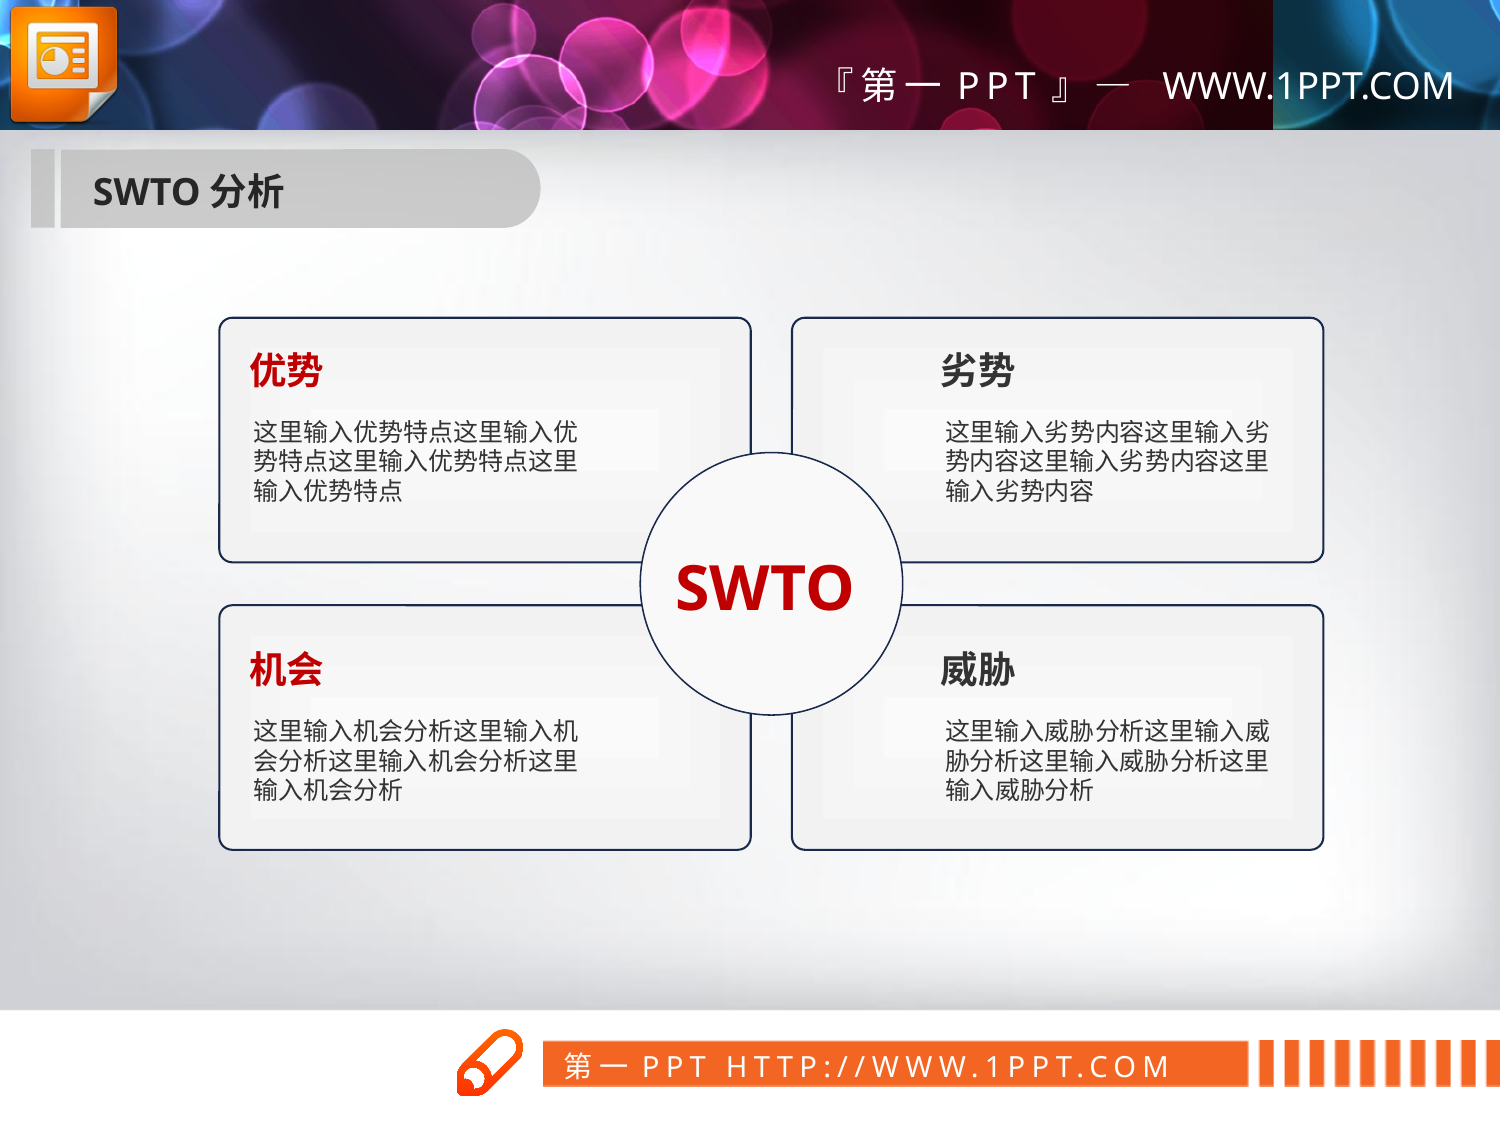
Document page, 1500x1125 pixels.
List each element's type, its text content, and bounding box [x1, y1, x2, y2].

text_box 这里输入劣势内容这里输入劣势内容这里输入劣势内容这里输入劣势内容 [933, 410, 1297, 512]
text_box [219, 317, 751, 563]
text_box 优势 [237, 341, 336, 399]
picture [543, 1040, 1500, 1087]
text_box 威胁 [929, 640, 1028, 698]
picture [0, 0, 1500, 1012]
text_box [791, 317, 1324, 563]
text_box [31, 149, 55, 228]
text_box [60, 149, 532, 228]
text_box 机会 [237, 640, 336, 698]
text_box 这里输入优势特点这里输入优势特点这里输入优势特点这里输入优势特点 [241, 410, 605, 512]
text_box [791, 605, 1324, 850]
text_box SWTO分析 [81, 162, 549, 219]
text_box 劣势 [929, 341, 1028, 399]
text_box SWTO [664, 542, 890, 629]
text_box 这里输入机会分析这里输入机会分析这里输入机会分析这里输入机会分析 [241, 709, 605, 811]
text_box [219, 605, 751, 850]
text_box [640, 452, 903, 716]
text_box 这里输入威胁分析这里输入威胁分析这里输入威胁分析这里输入威胁分析 [933, 709, 1297, 811]
